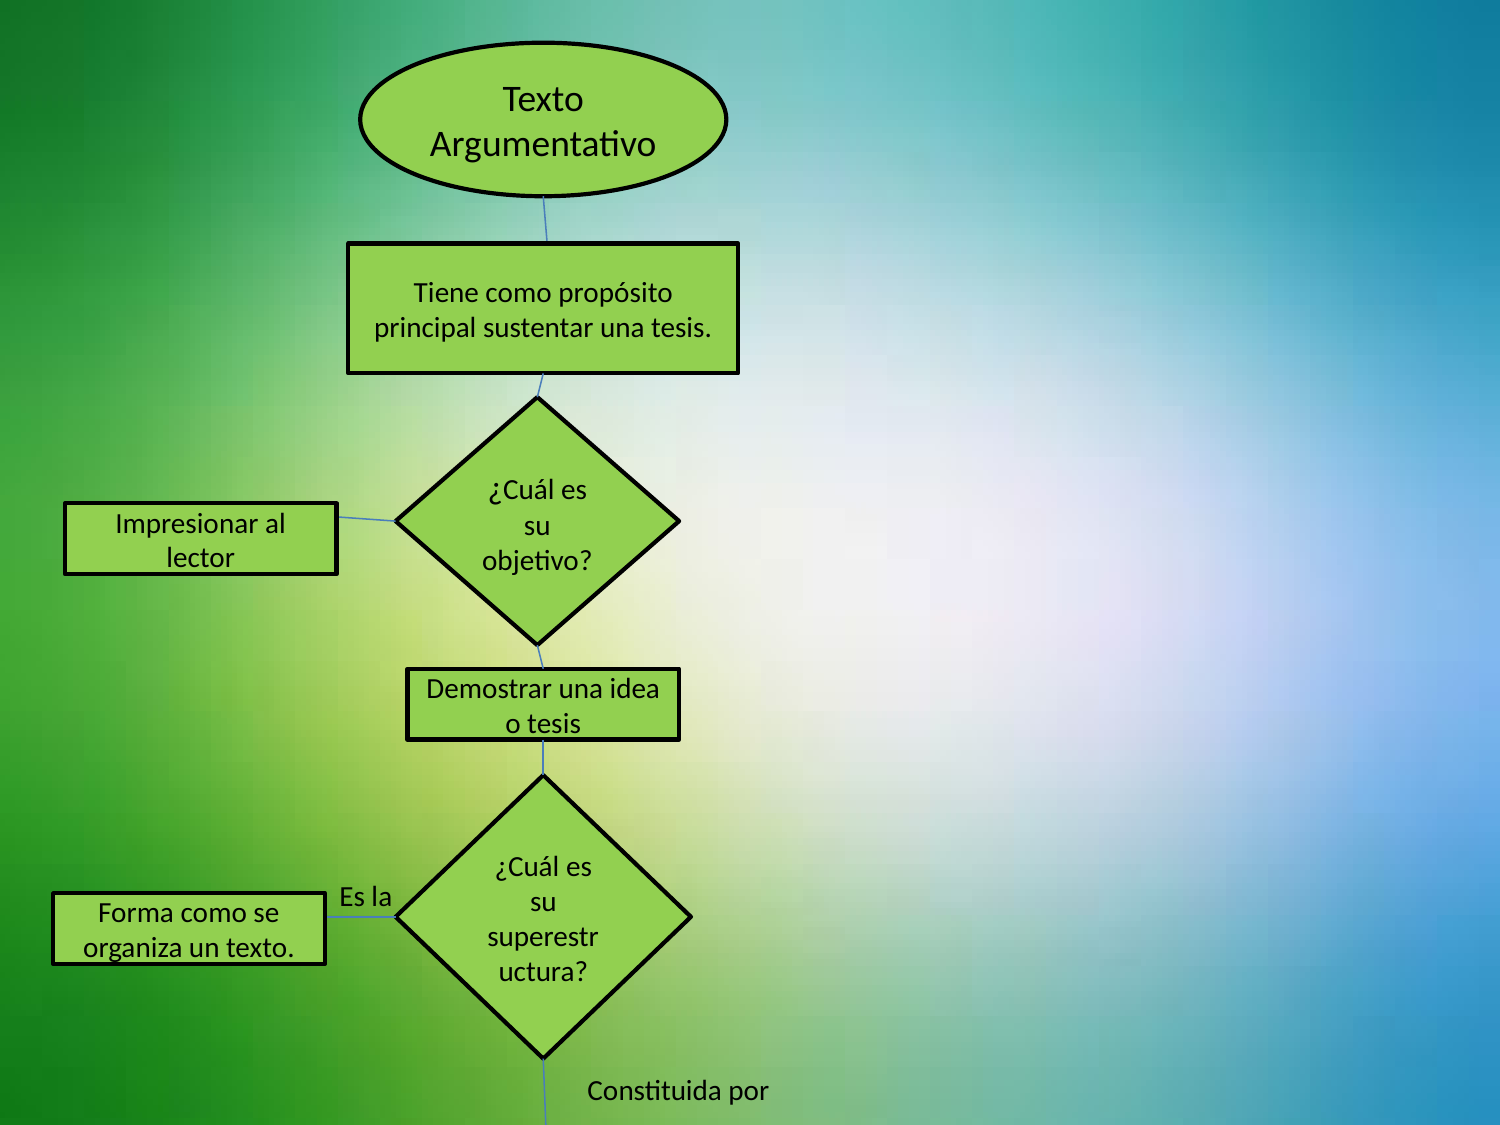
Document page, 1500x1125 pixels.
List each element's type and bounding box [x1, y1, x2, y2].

text_box [312, 514, 396, 522]
text_box [542, 195, 550, 268]
text_box [542, 1058, 550, 1125]
text_box [537, 644, 544, 669]
text_box [537, 373, 544, 398]
picture [0, 0, 1500, 1125]
